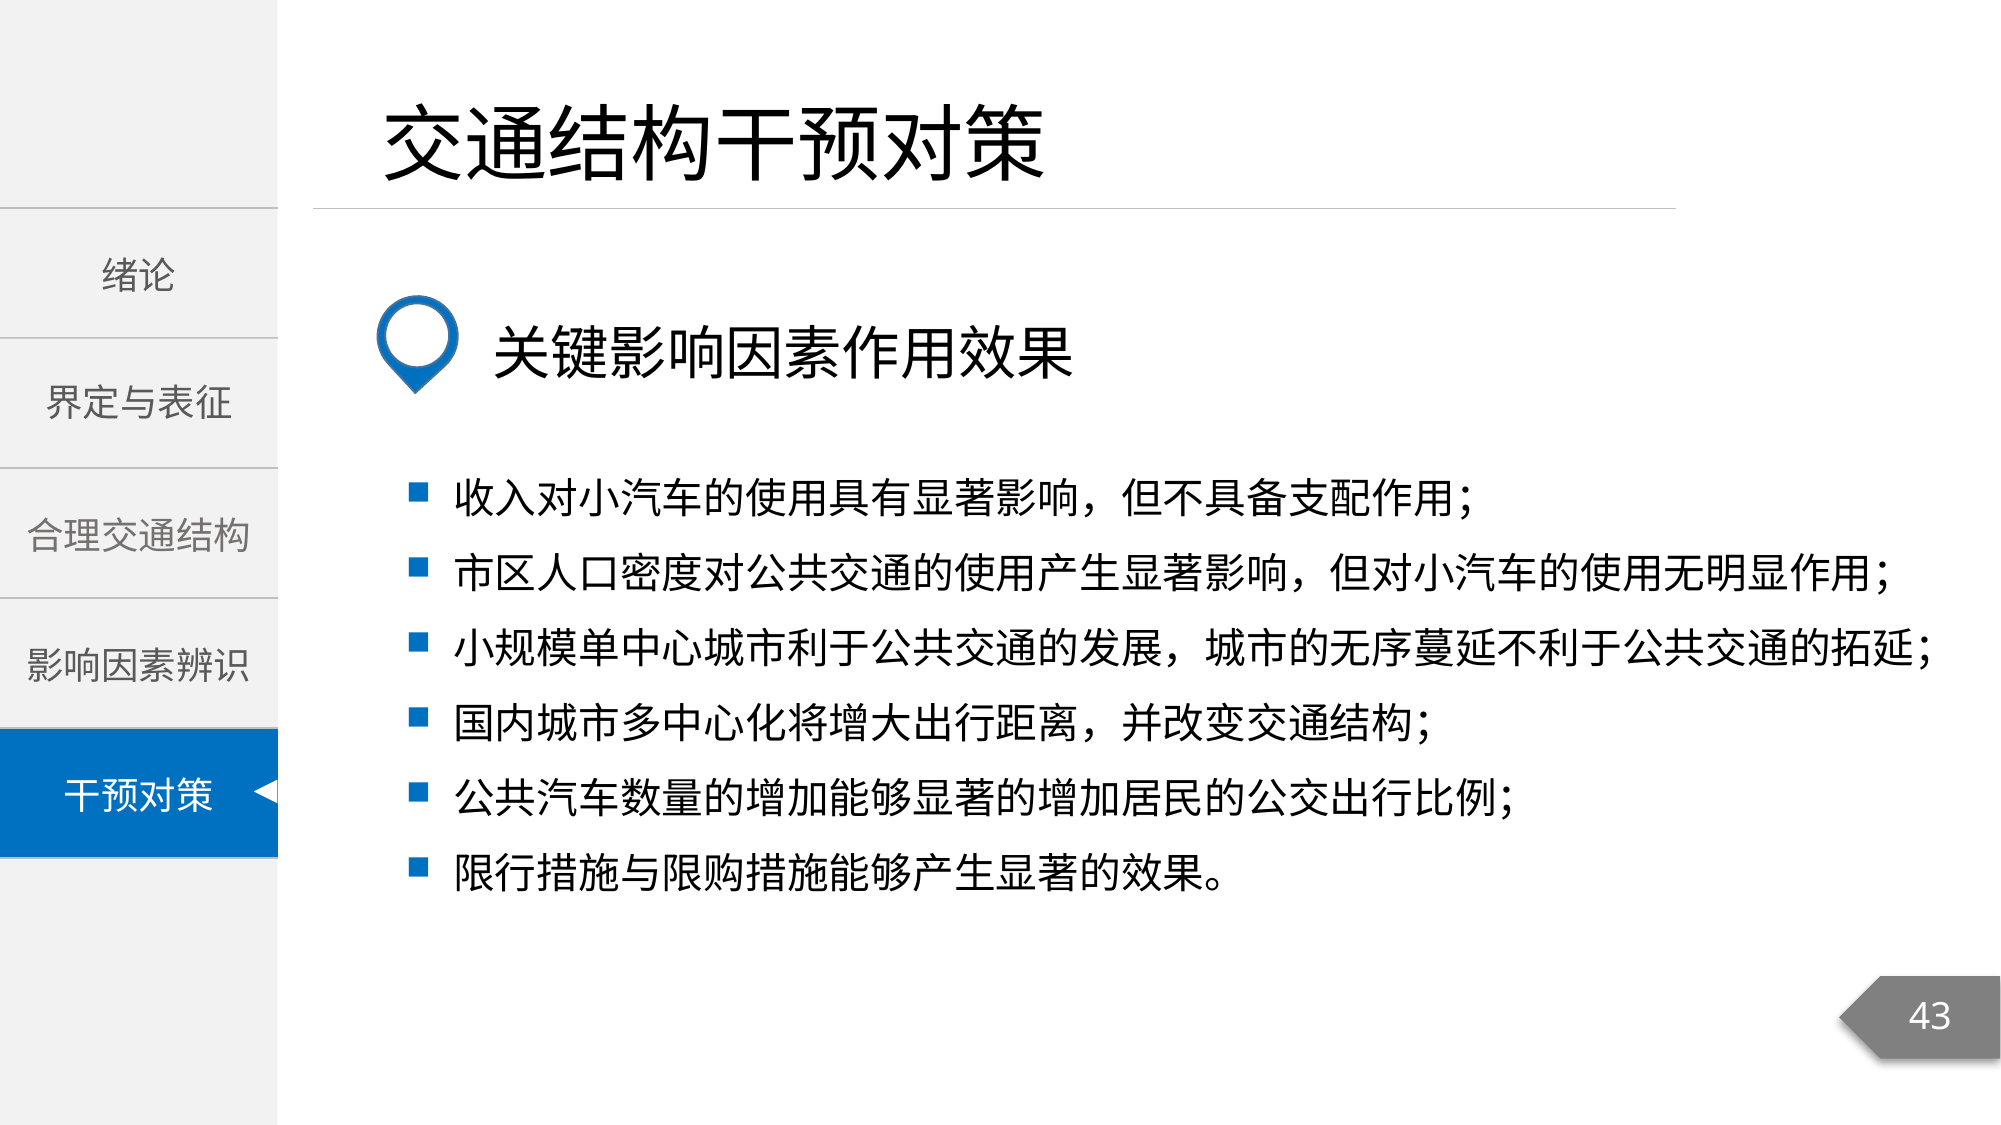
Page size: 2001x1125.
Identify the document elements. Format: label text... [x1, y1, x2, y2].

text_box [377, 296, 458, 377]
text_box 关键影响因素作用效果 [477, 308, 1090, 394]
text_box 收入对小汽车的使用具有显著影响，但不具备支配作用； 市区人口密度对公共交通的使用产生显著影响，但对小汽车的使用无明显作用； 小规模单中心城市利于公共交通的发展，城市的无序蔓延不利于公共交通的拓延； 国内城市多中心化将增大出行距离，并改变交通结构； 公共汽车数量的增加能够显著的增加居民的公交出行比例； 限行措施与限购措施能够产生显著的效果。 [391, 439, 1972, 905]
